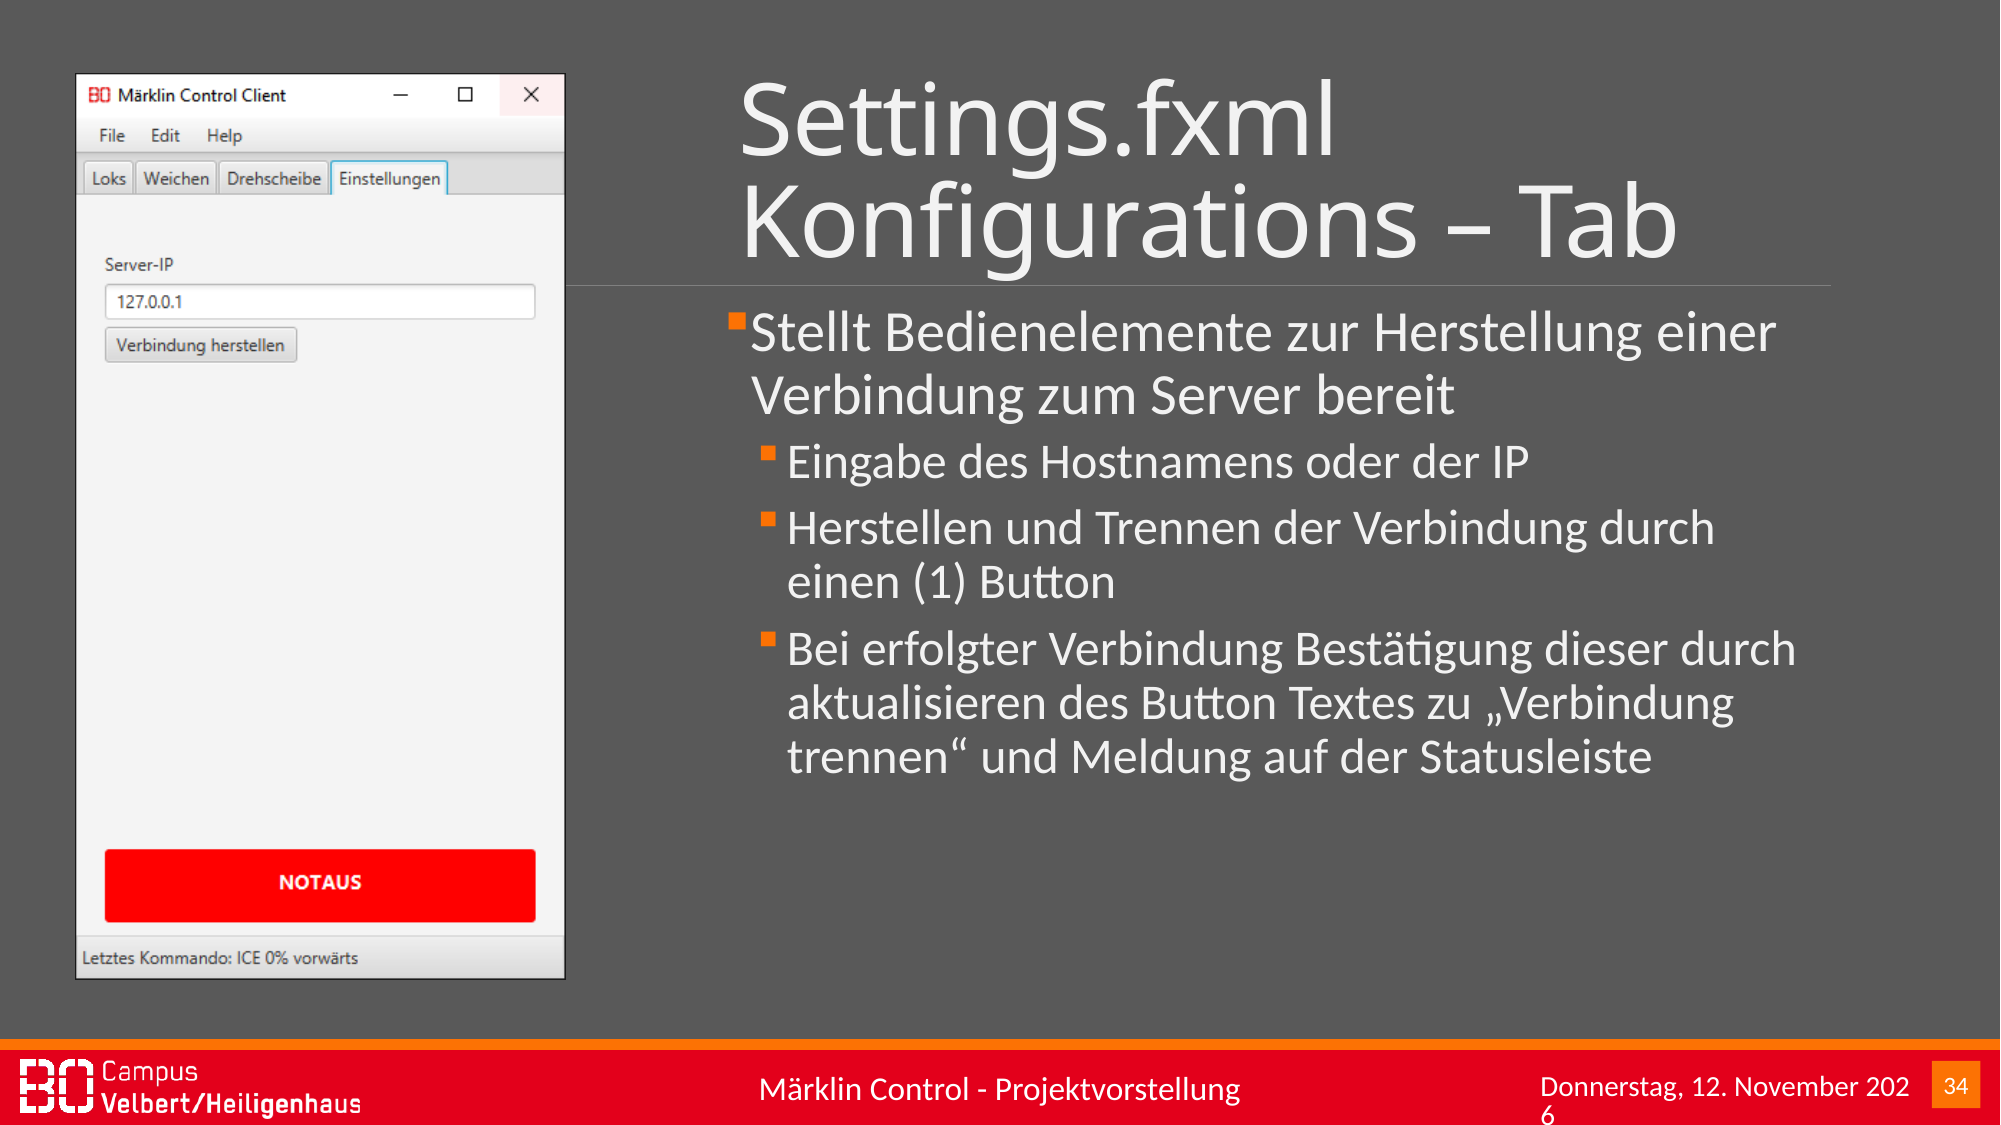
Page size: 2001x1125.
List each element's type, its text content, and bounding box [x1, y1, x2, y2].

picture [101, 1057, 365, 1120]
list Stellt Bedienelemente zur Herstellung einer Verbindung zum Server bereit Eingabe des Hostnamens oder der IP Herstellen und Trennen der Verbindung durch einen (1) Button Bei erfolgter Verbindung Bestätigung dieser durch aktualisieren des Button Textes zu „Verbindung trennen“ und Meldung auf der Statusleiste [723, 293, 1851, 954]
title Settings.fxml Konfigurations – Tab [723, 47, 1830, 285]
slide_number 34 [1931, 1060, 1981, 1109]
picture [74, 72, 566, 981]
picture [19, 1059, 94, 1113]
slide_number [1525, 1054, 1931, 1115]
